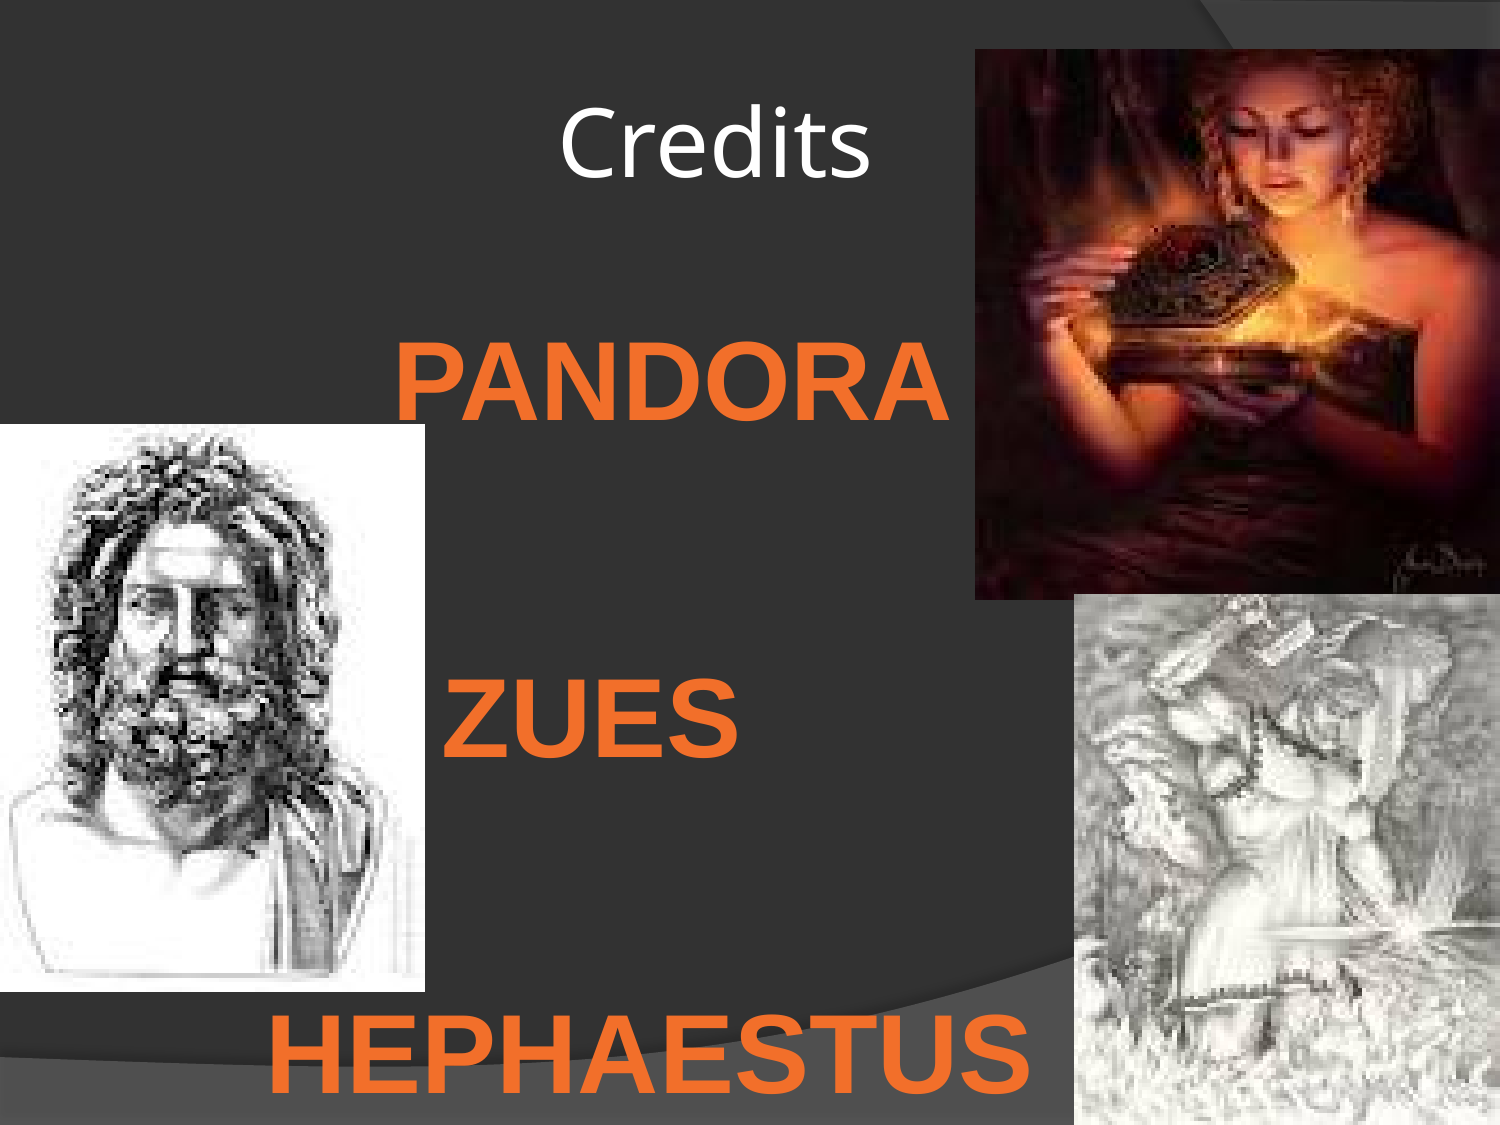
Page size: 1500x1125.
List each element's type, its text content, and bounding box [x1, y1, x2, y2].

picture [975, 49, 1500, 601]
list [1074, 594, 1500, 1125]
text_box Zues [436, 637, 757, 788]
picture [0, 424, 426, 992]
text_box Hephaestus [237, 973, 1063, 1124]
title Credits [75, 45, 966, 233]
text_box Pandora [377, 299, 966, 450]
